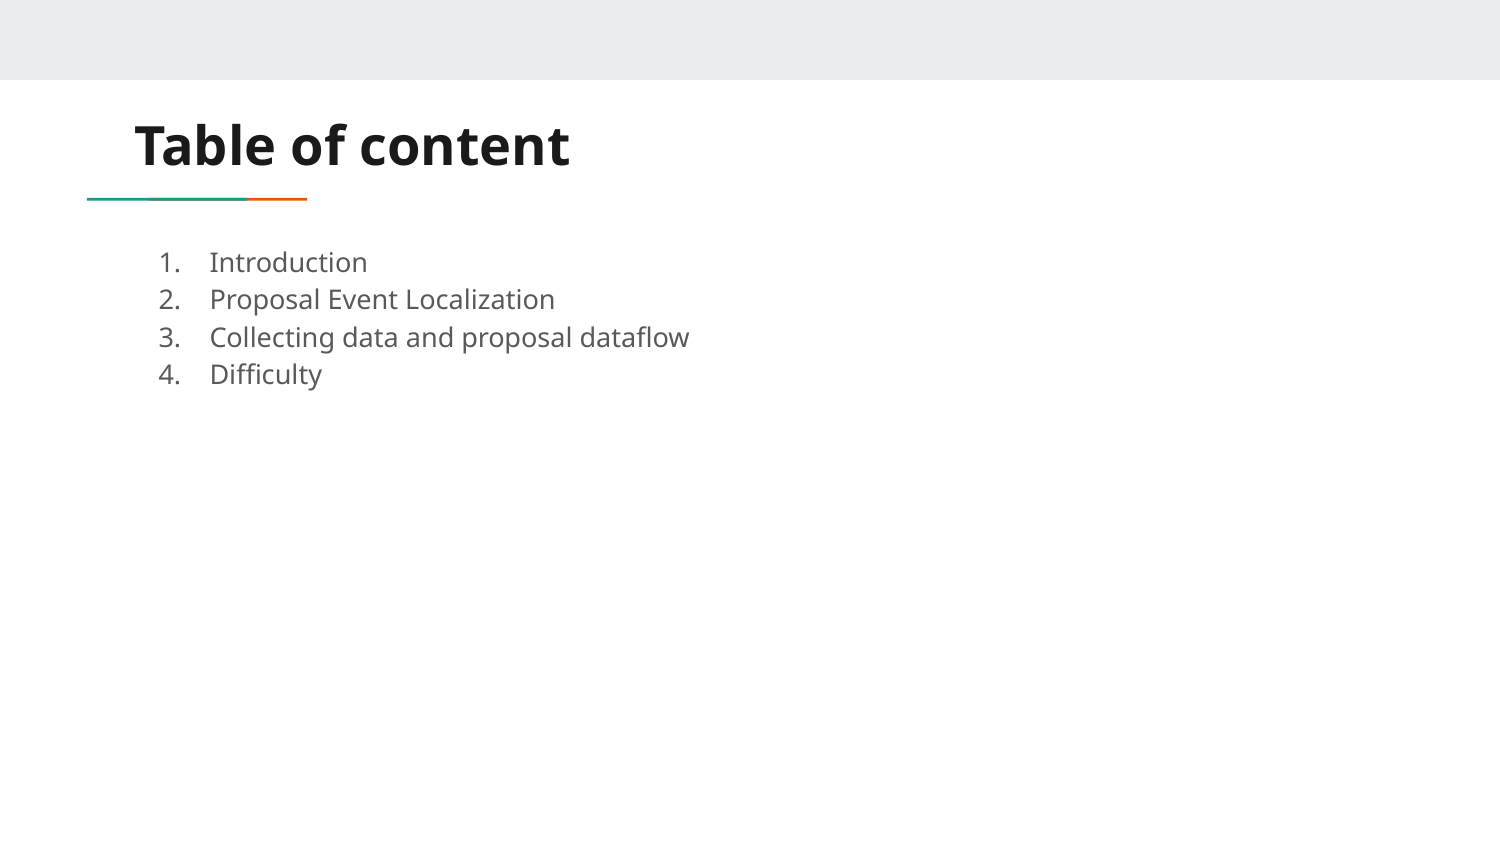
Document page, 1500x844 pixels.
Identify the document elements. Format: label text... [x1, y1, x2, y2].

title Table of content [119, 96, 1381, 185]
list Introduction Proposal Event Localization Collecting data and proposal dataflow Difficulty [119, 225, 1381, 712]
